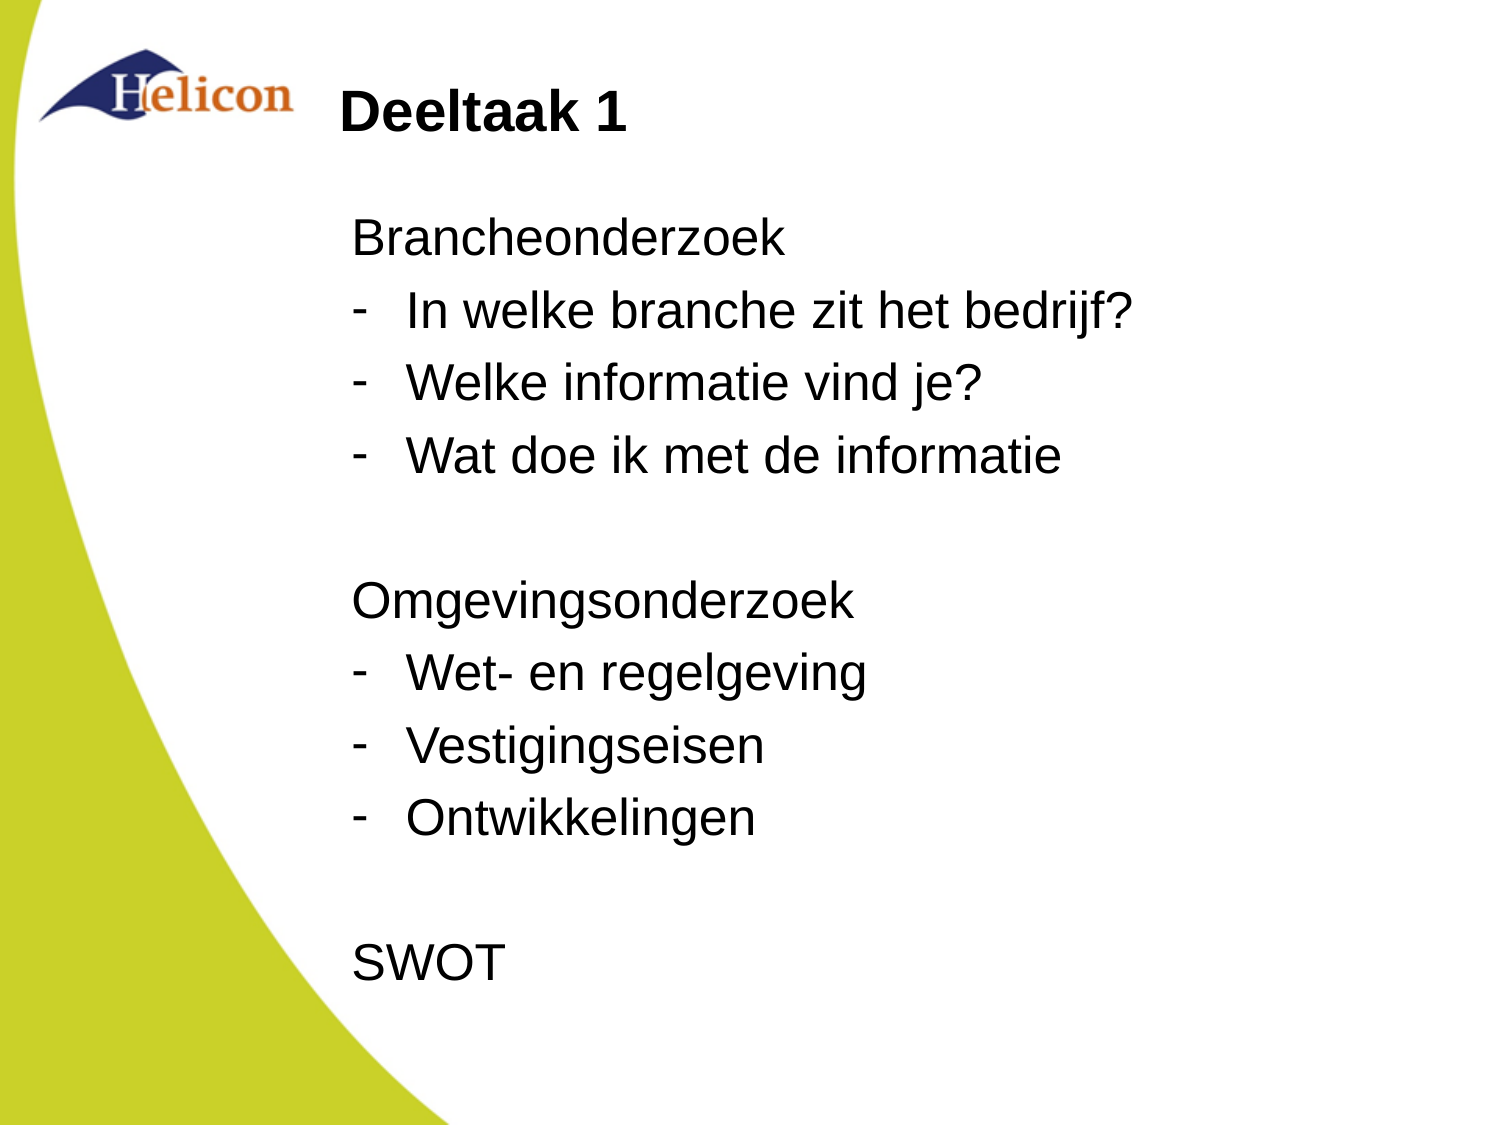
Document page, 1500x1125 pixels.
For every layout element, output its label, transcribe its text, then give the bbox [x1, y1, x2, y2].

title Deeltaak 1 [324, 54, 1415, 161]
picture [0, 0, 1500, 1125]
list Brancheonderzoek In welke branche zit het bedrijf? Welke informatie vind je? Wat doe ik met de informatie Omgevingsonderzoek Wet- en regelgeving Vestigingseisen Ontwikkelingen SWOT [336, 196, 1425, 1005]
